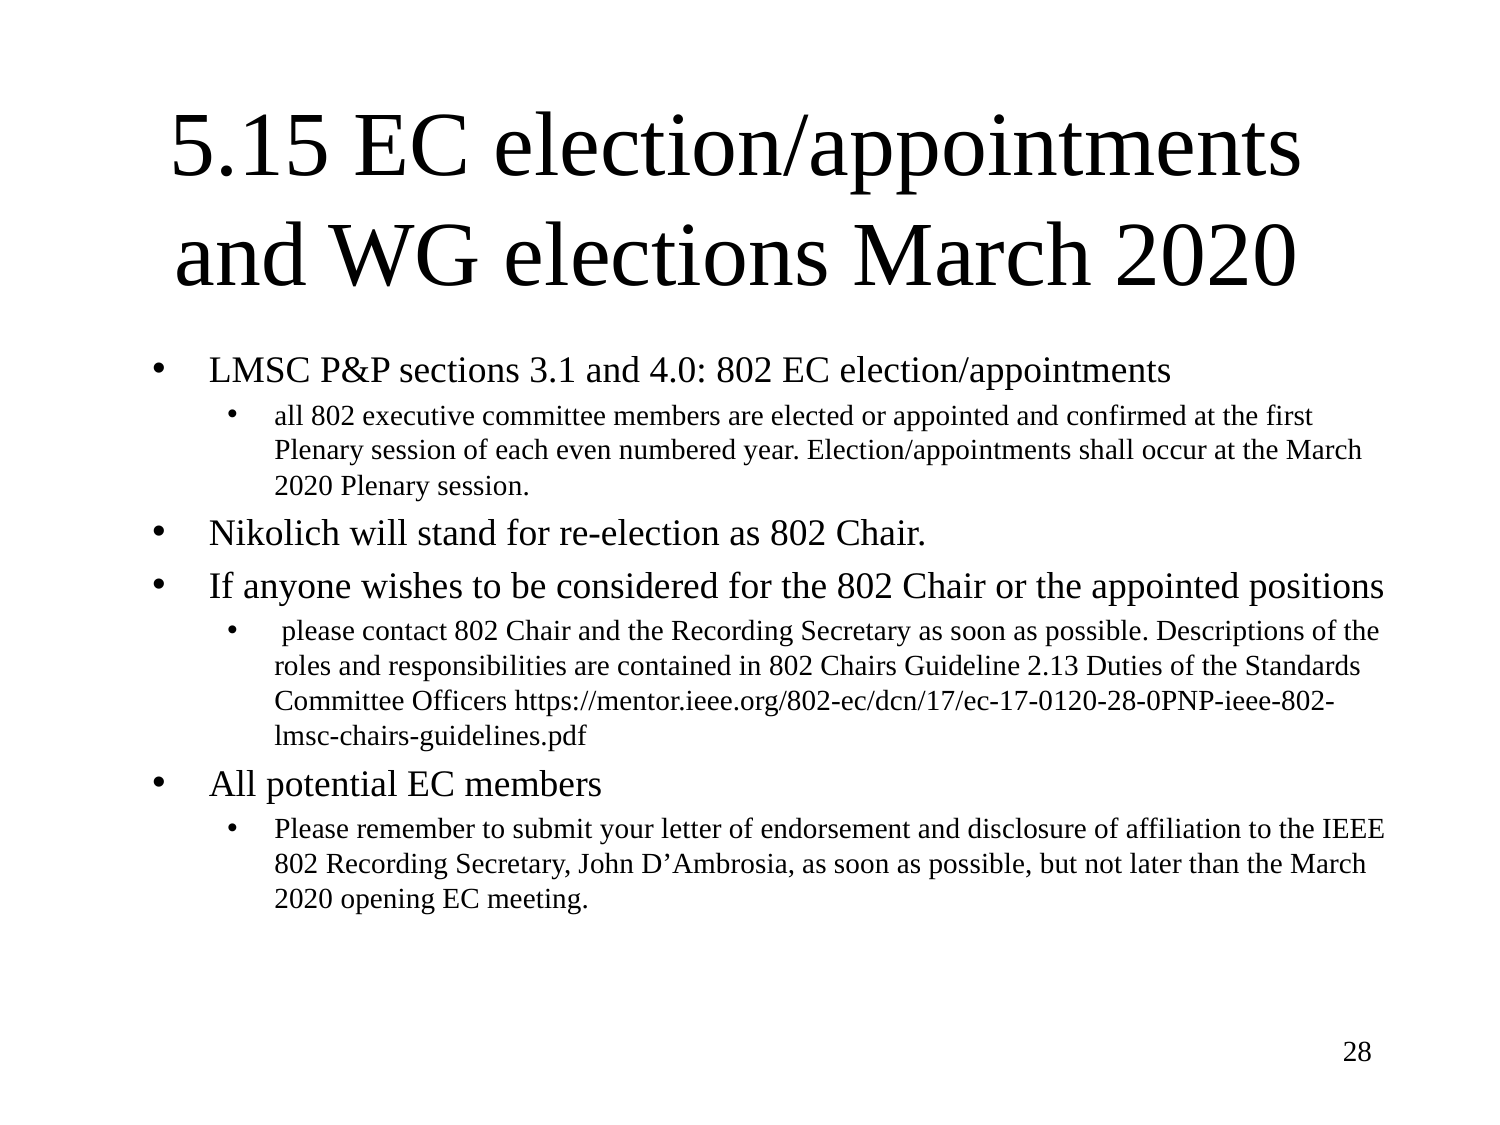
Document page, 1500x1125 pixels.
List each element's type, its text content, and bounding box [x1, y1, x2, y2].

list LMSC P&P sections 3.1 and 4.0: 802 EC election/appointments all 802 executive committee members are elected or appointed and confirmed at the first Plenary session of each even numbered year. Election/appointments shall occur at the March 2020 Plenary session. Nikolich will stand for re-election as 802 Chair. If anyone wishes to be considered for the 802 Chair or the appointed positions please contact 802 Chair and the Recording Secretary as soon as possible. Descriptions of the roles and responsibilities are contained in 802 Chairs Guideline 2.13 Duties of the Standards Committee Officers https://mentor.ieee.org/802-ec/dcn/17/ec-17-0120-28-0PNP-ieee-802-lmsc-chairs-guidelines.pdf All potential EC members Please remember to submit your letter of endorsement and disclosure of affiliation to the IEEE 802 Recording Secretary, John D’Ambrosia, as soon as possible, but not later than the March 2020 opening EC meeting. [137, 337, 1413, 1013]
title 5.15 EC election/appointments and WG elections March 2020 [37, 99, 1438, 288]
slide_number 28 [1074, 1024, 1388, 1101]
